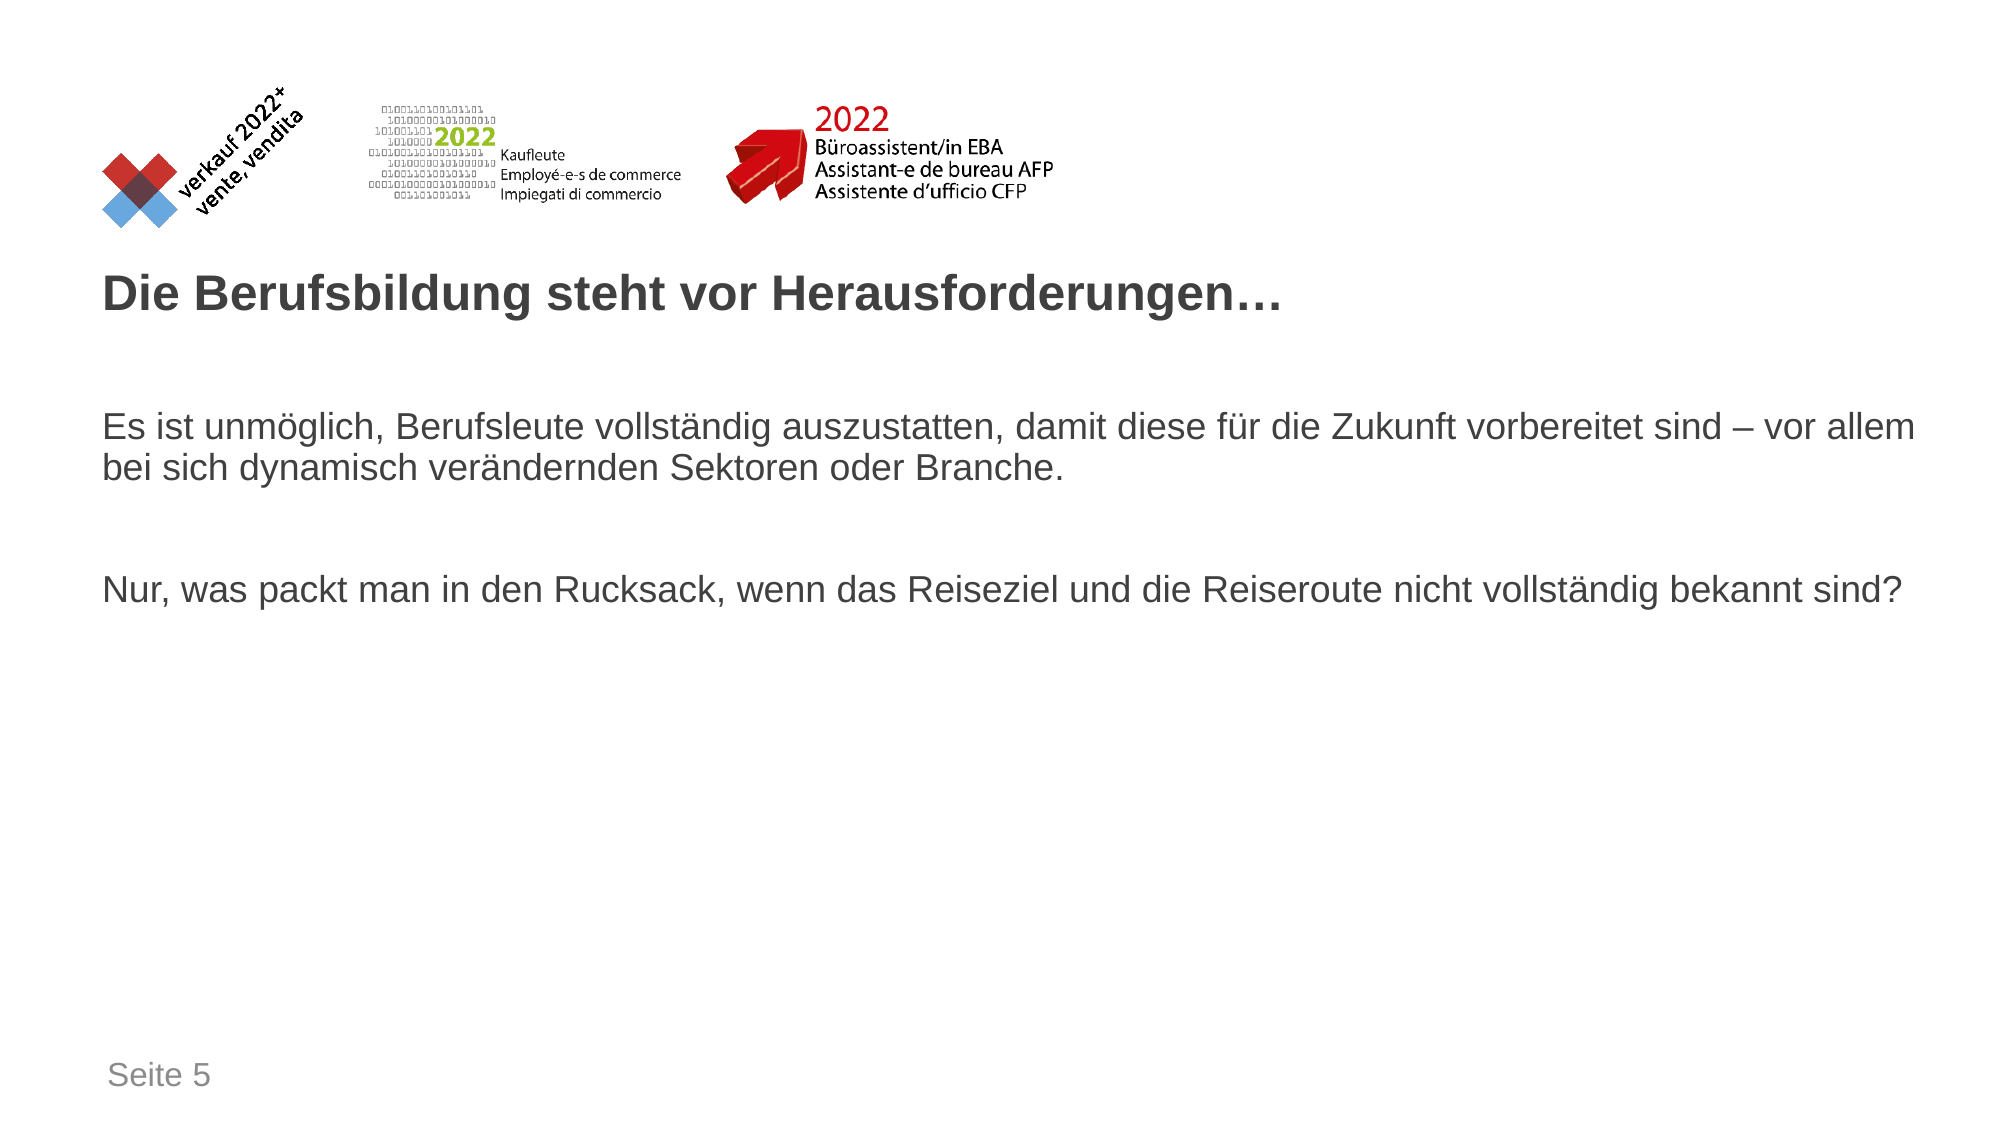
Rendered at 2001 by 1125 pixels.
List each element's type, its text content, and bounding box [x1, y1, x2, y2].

picture [726, 106, 1053, 204]
picture [102, 87, 303, 228]
picture [369, 106, 681, 204]
slide_number Seite 5 [92, 1042, 346, 1103]
title Die Berufsbildung steht vor Herausforderungen… [102, 267, 1940, 407]
list Es ist unmöglich, Berufsleute vollständig auszustatten, damit diese für die Zukunft vorbereitet sind – vor allem bei sich dynamisch verändernden Sektoren oder Branche. Nur, was packt man in den Rucksack, wenn das Reiseziel und die Reiseroute nicht vollständig bekannt sind? [102, 407, 1940, 1037]
